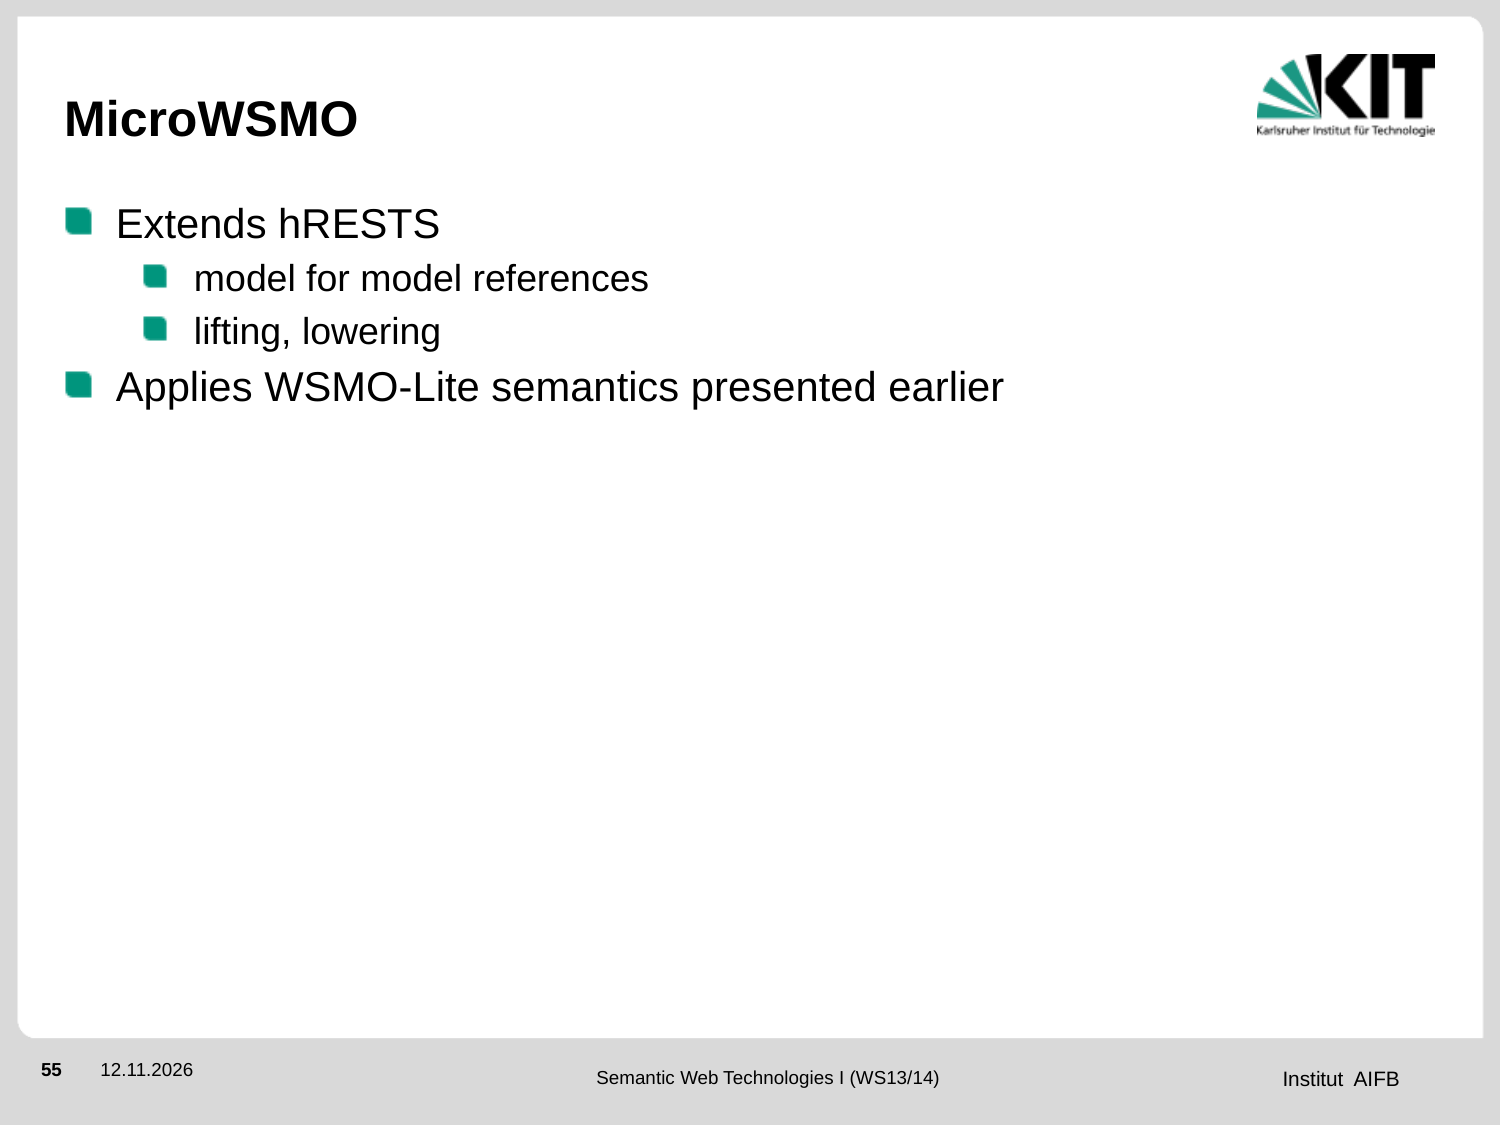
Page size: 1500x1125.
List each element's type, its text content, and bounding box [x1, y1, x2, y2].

picture [0, 0, 1500, 1125]
title MicroWSMO [64, 54, 1198, 147]
list Extends hRESTS model for model references lifting, lowering Applies WSMO-Lite semantics presented earlier [64, 196, 1436, 1000]
